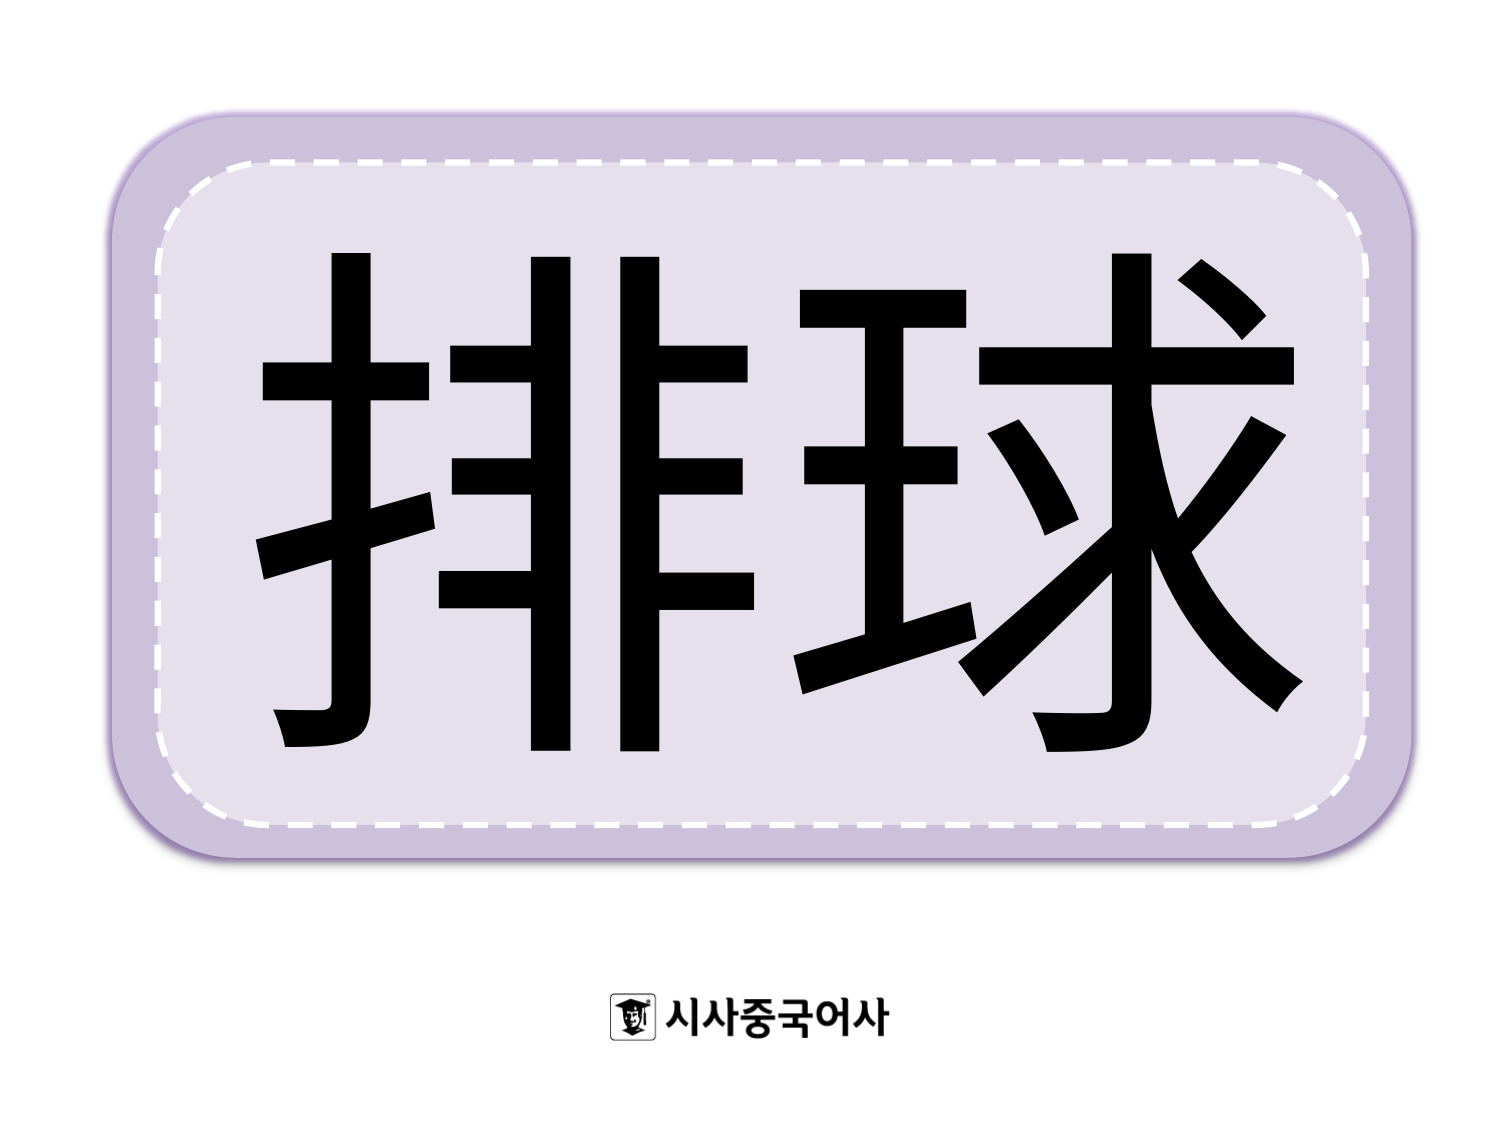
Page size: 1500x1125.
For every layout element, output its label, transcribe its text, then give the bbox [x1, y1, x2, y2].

picture [602, 987, 898, 1047]
text_box 排球 [171, 160, 1380, 824]
